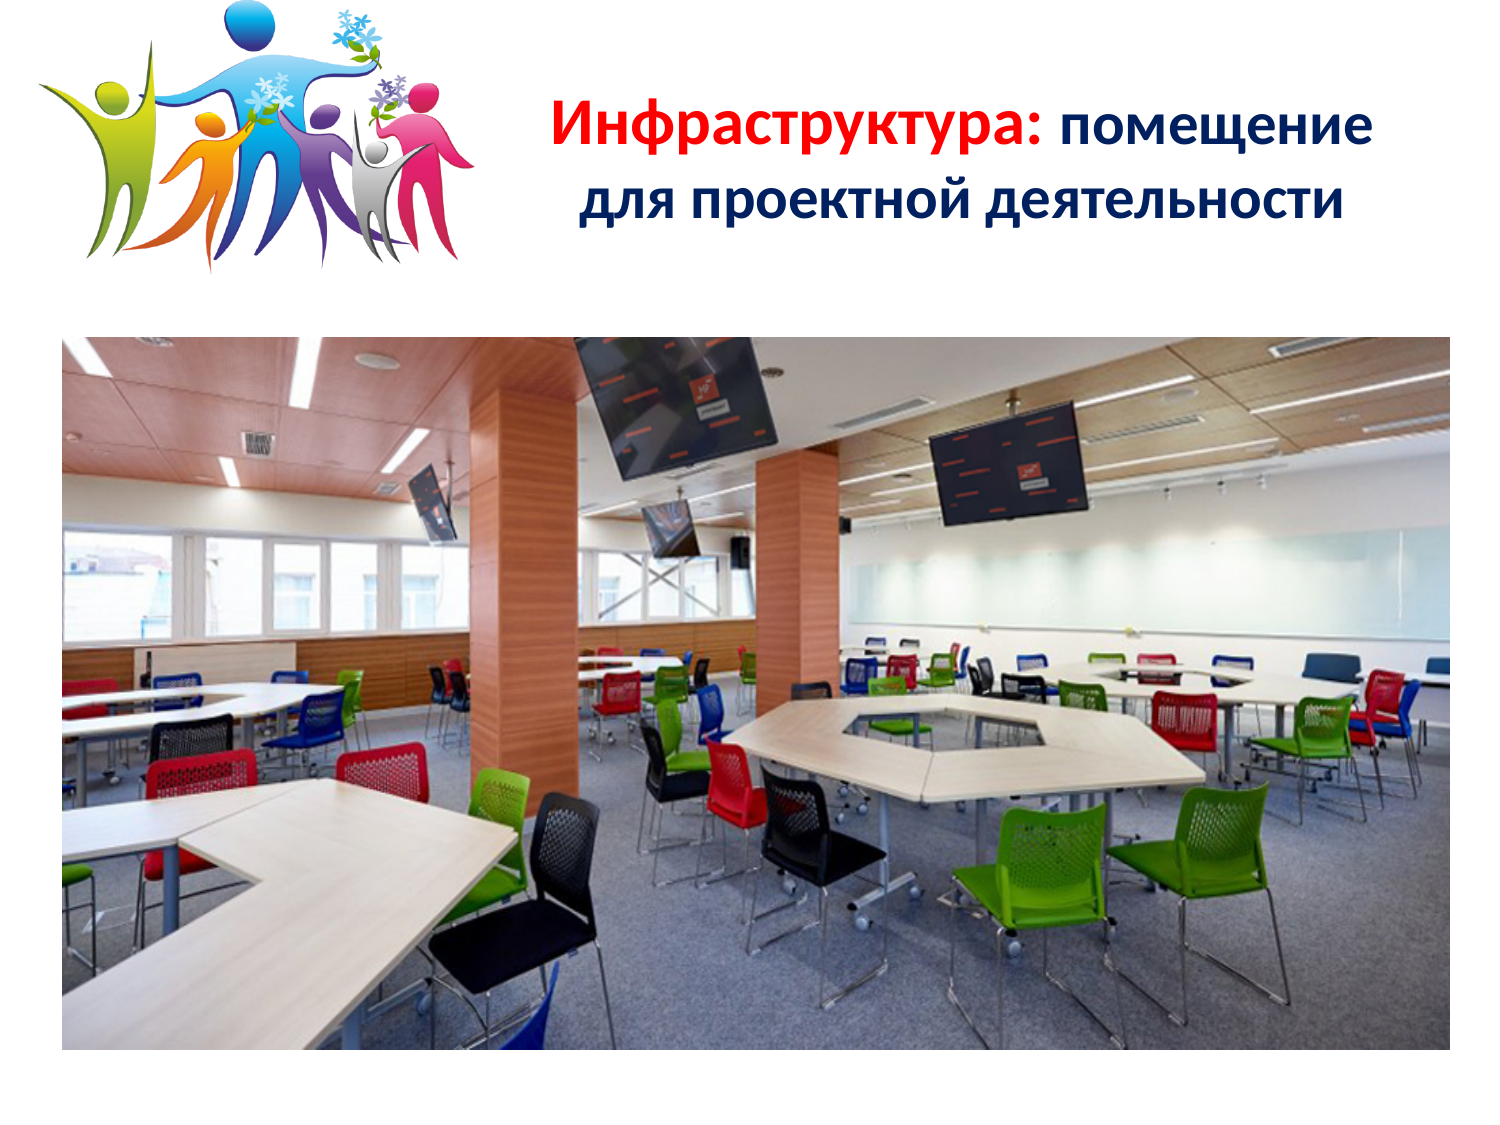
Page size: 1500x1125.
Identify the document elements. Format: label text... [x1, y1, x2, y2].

picture [62, 337, 1451, 1051]
title Инфраструктура: помещение для проектной деятельности [500, 45, 1425, 263]
picture [37, 0, 476, 276]
